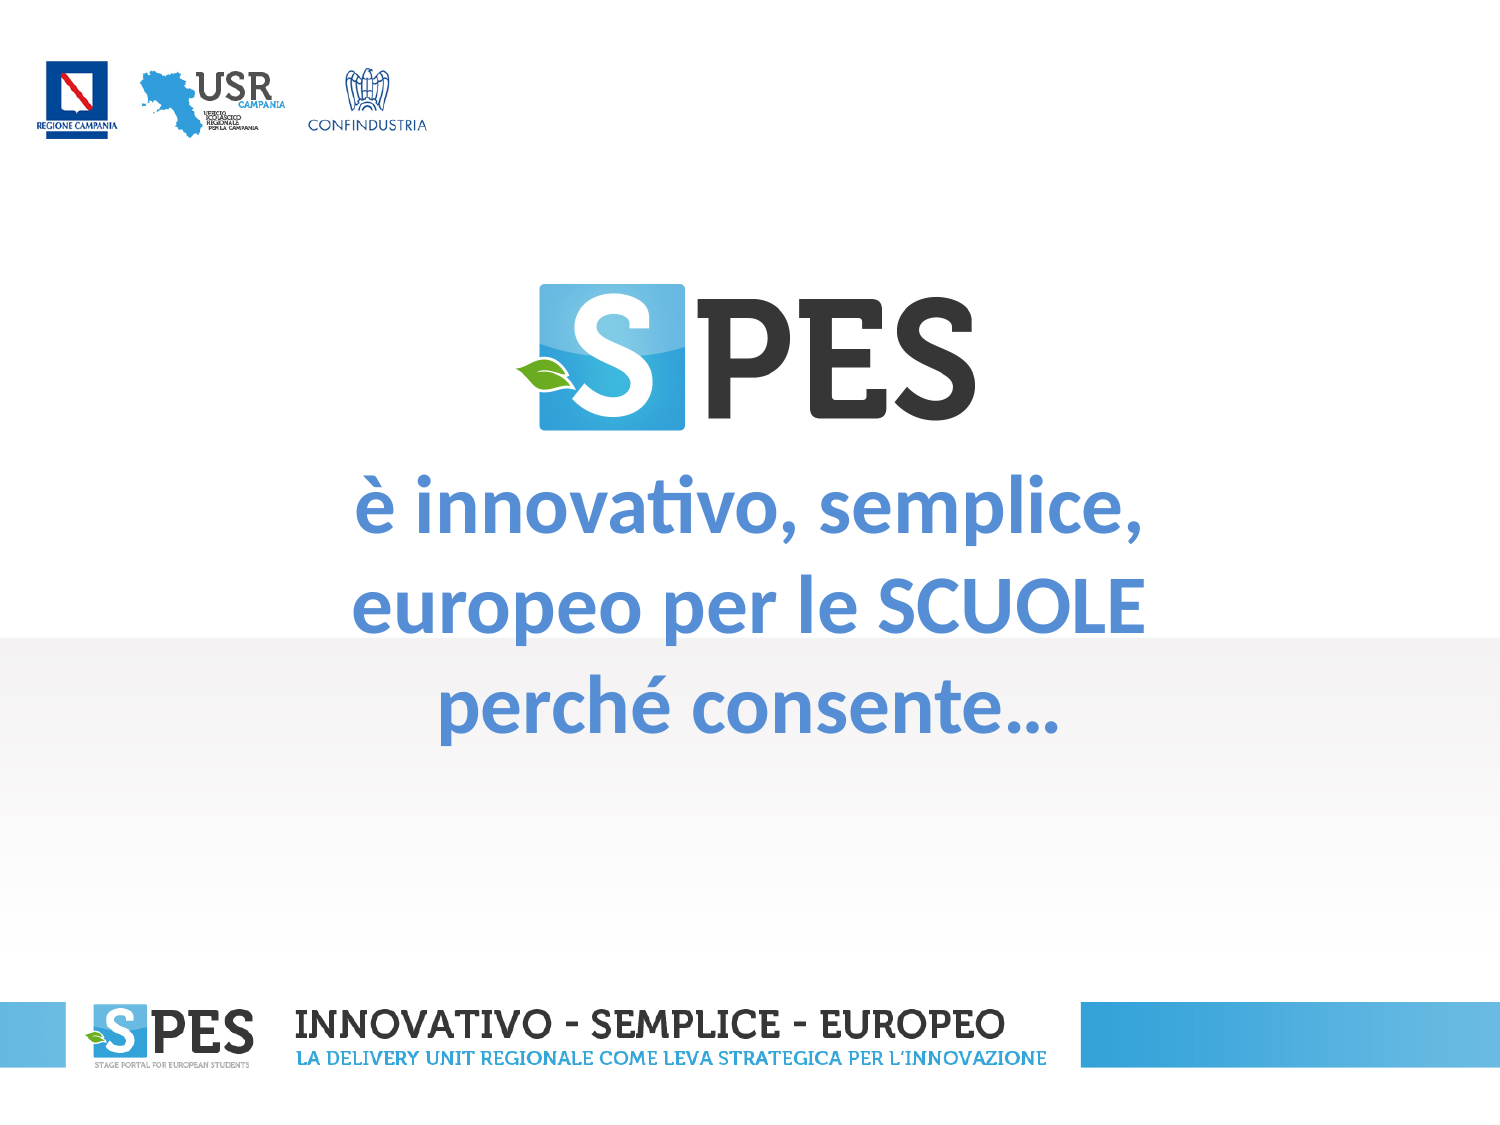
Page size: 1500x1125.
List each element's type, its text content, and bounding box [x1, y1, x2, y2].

title è innovativo, semplice, europeo per le SCUOLE perché consente… [212, 362, 1288, 838]
picture [0, 32, 1500, 1093]
